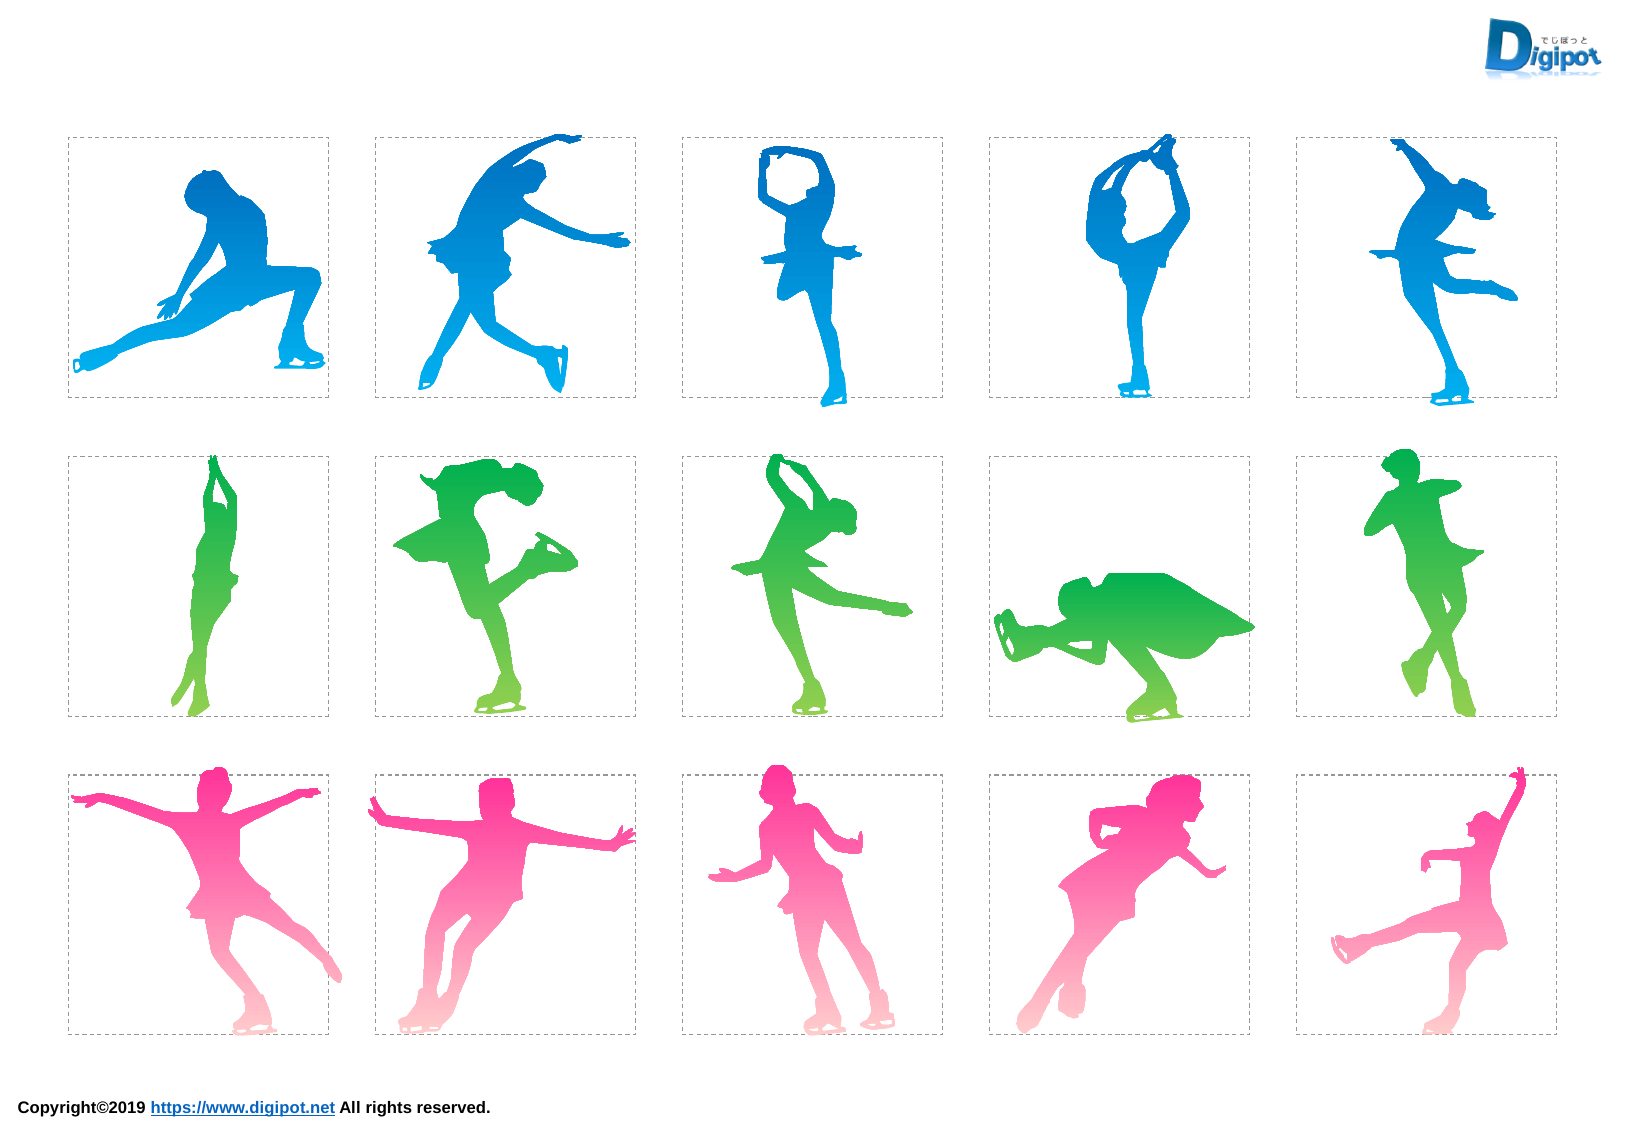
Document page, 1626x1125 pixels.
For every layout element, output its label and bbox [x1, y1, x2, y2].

text_box [1369, 138, 1518, 407]
text_box [1364, 448, 1485, 717]
text_box [708, 764, 896, 1036]
text_box [1016, 774, 1227, 1034]
text_box [1086, 133, 1191, 398]
text_box [72, 170, 326, 374]
text_box [71, 766, 343, 1036]
picture [1485, 18, 1602, 82]
text_box [393, 458, 579, 714]
text_box [418, 133, 632, 393]
text_box [758, 145, 863, 407]
text_box [731, 454, 914, 716]
text_box [367, 778, 636, 1034]
text_box [1330, 766, 1527, 1035]
text_box [171, 455, 239, 717]
text_box [994, 572, 1256, 723]
